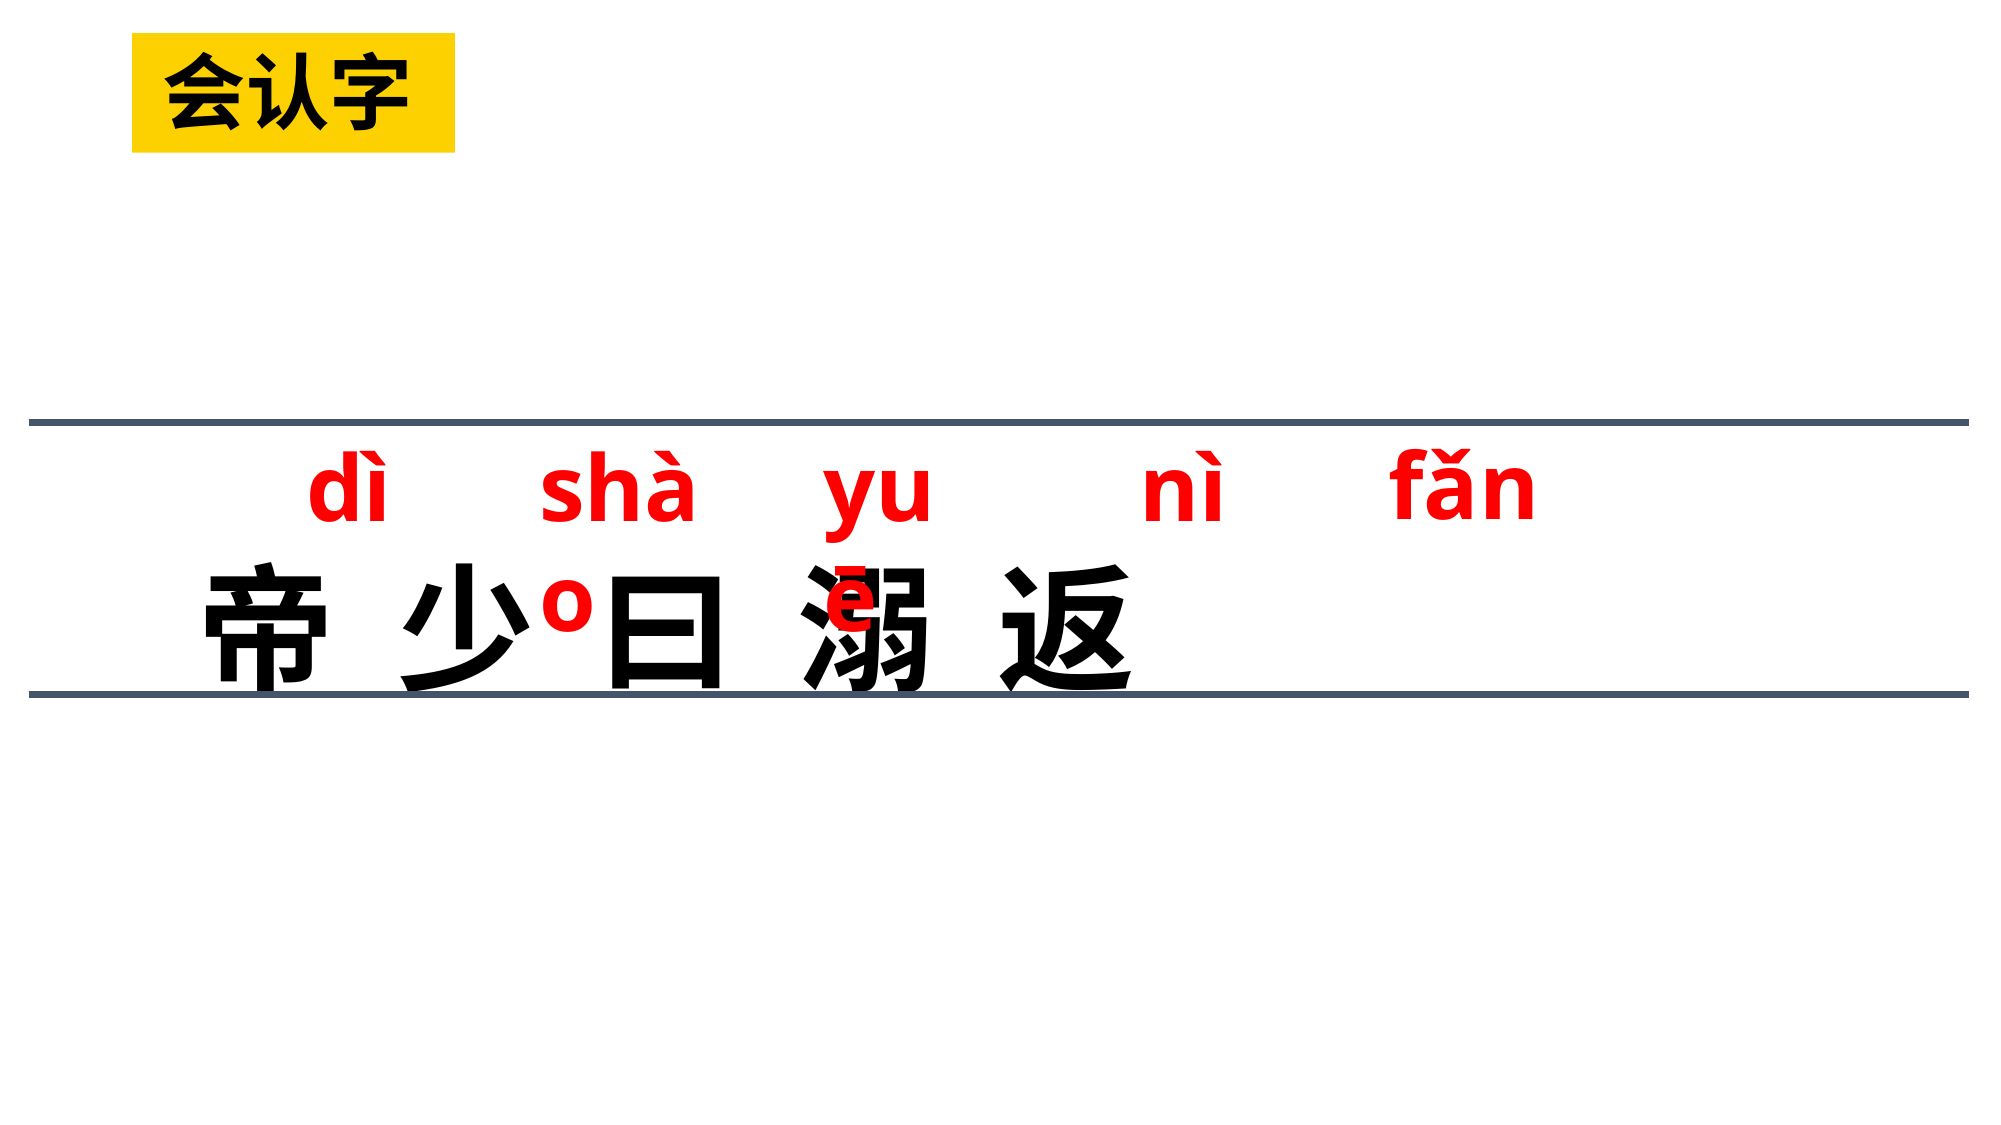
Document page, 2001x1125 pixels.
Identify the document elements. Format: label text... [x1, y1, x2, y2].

text_box shào [524, 423, 746, 658]
text_box yuē [808, 423, 990, 658]
text_box dì [291, 423, 473, 548]
text_box 帝 少 曰 溺 返 [56, 420, 2000, 716]
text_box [132, 33, 455, 153]
text_box fǎn [1373, 423, 1667, 546]
text_box nì [1124, 423, 1306, 548]
